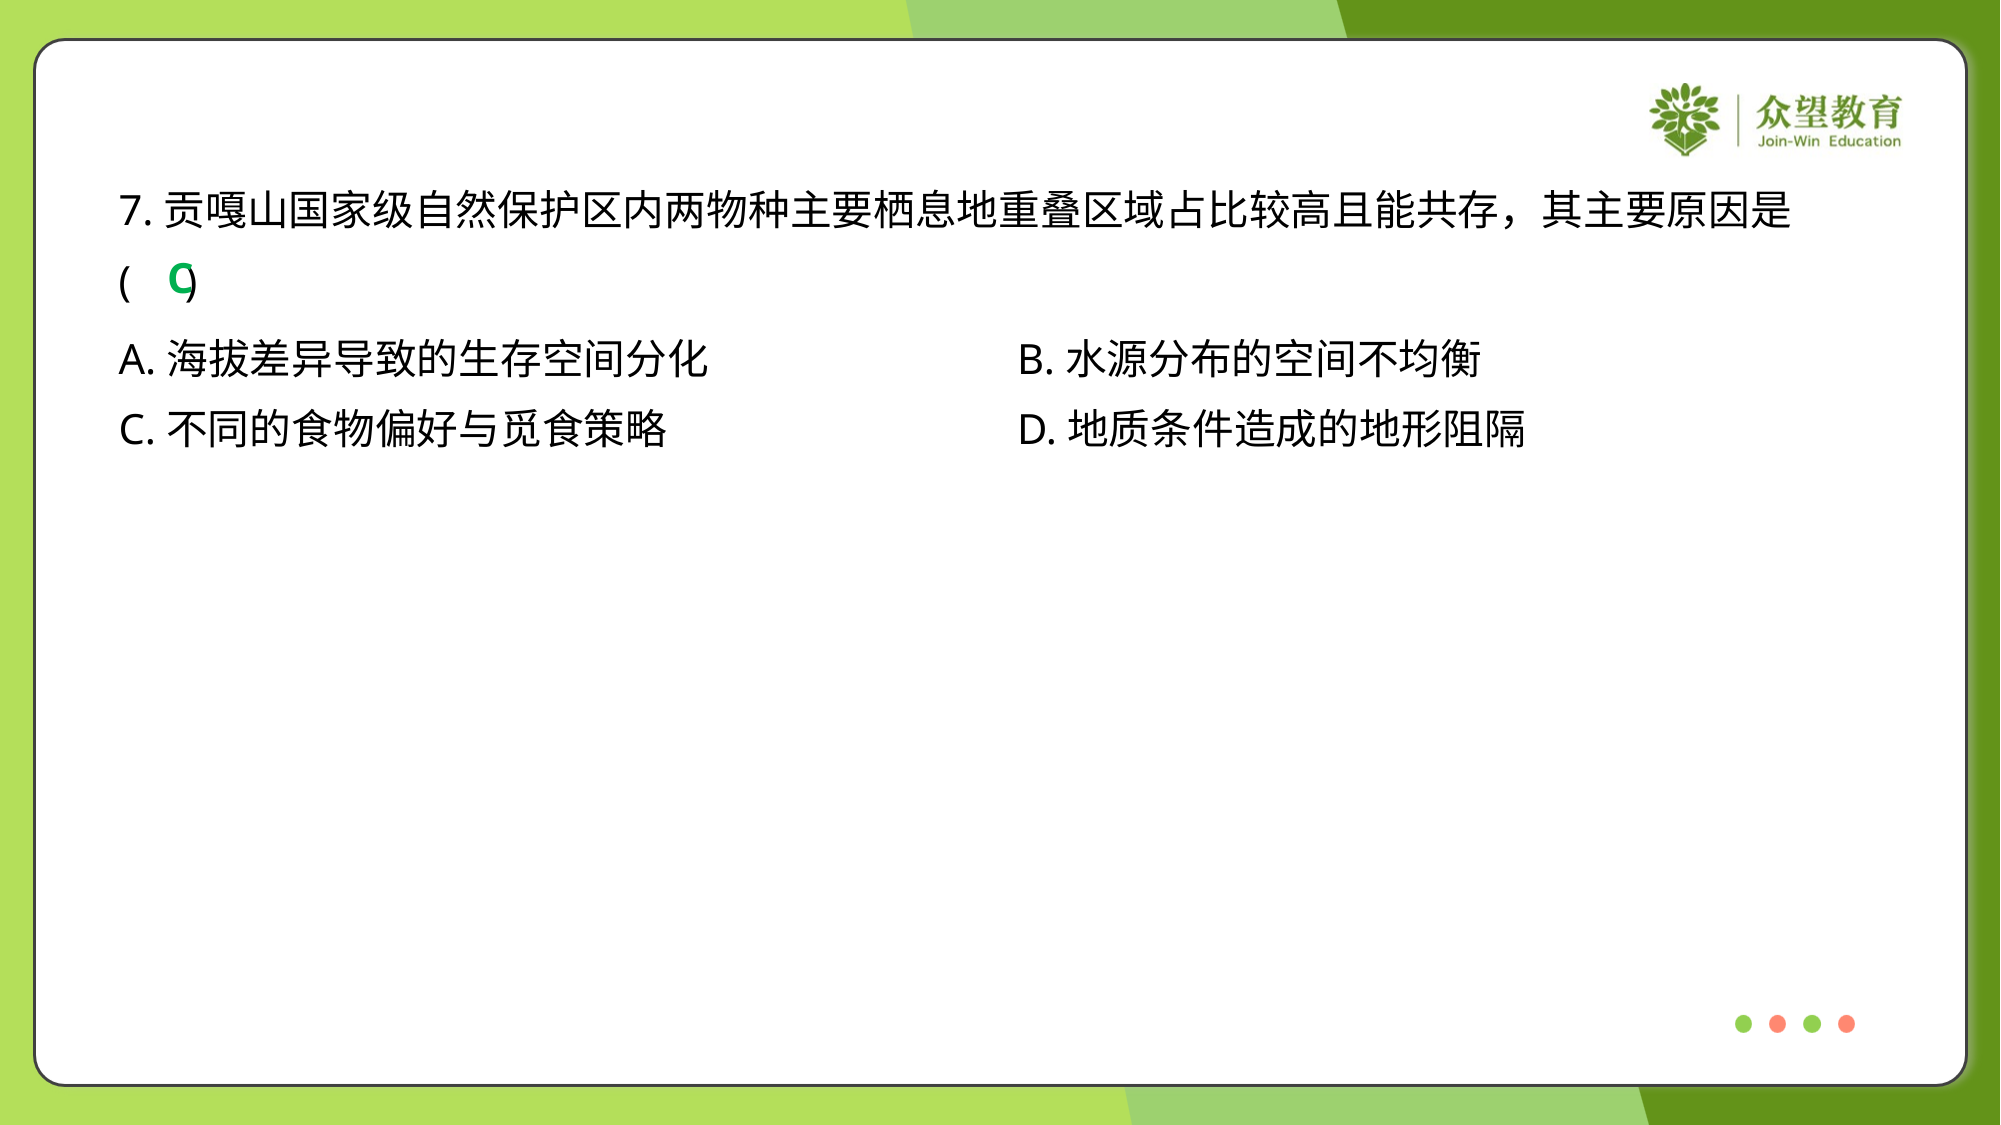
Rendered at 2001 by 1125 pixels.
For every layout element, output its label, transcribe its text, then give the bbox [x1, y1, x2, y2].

text_box 7.贡嘎山国家级自然保护区内两物种主要栖息地重叠区域占比较高且能共存，其主要原因是 ( ) [118, 158, 1883, 298]
text_box A.海拔差异导致的生存空间分化 B.水源分布的空间不均衡 C.不同的食物偏好与觅食策略 D.地质条件造成的地形阻隔 [118, 307, 1883, 446]
text_box C [151, 230, 210, 295]
picture [0, 0, 2000, 1125]
